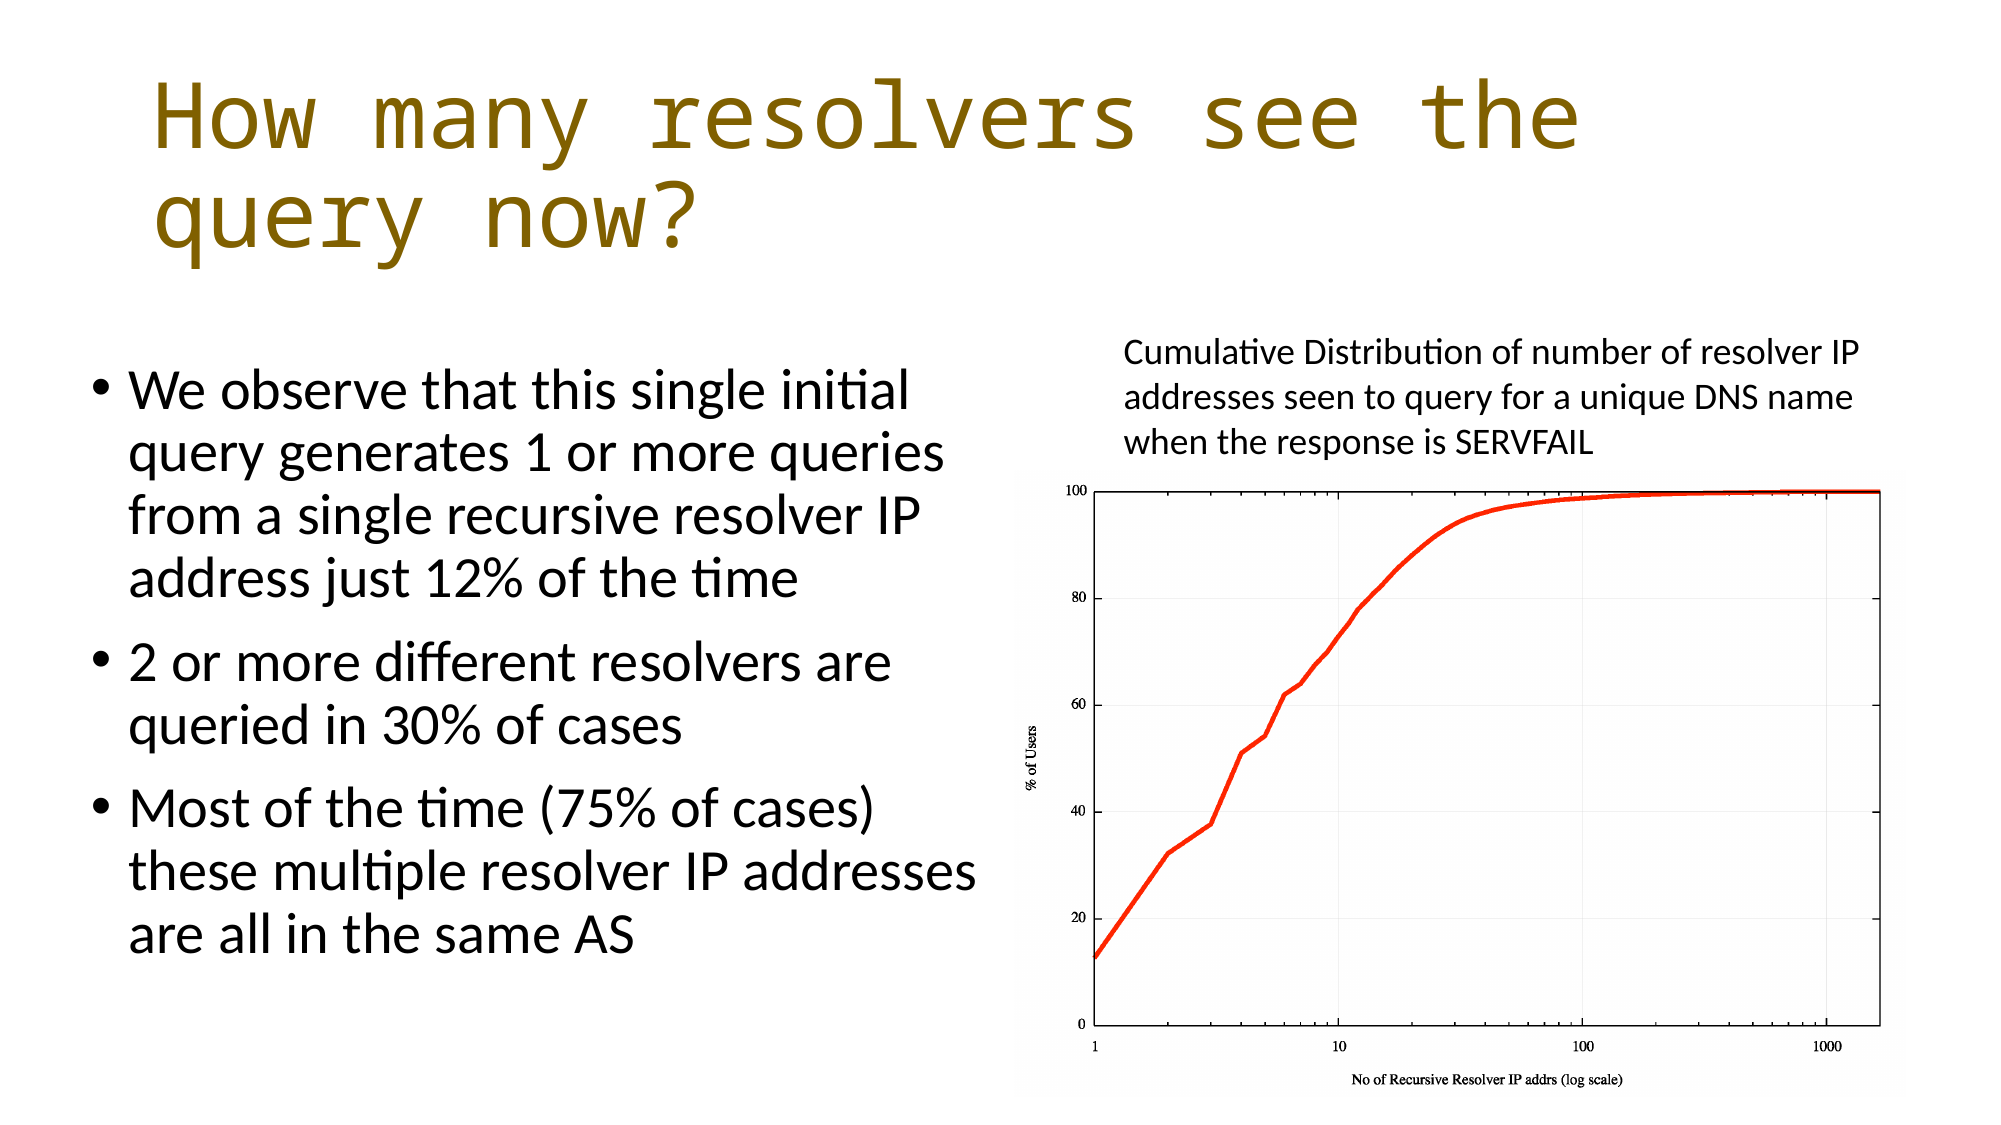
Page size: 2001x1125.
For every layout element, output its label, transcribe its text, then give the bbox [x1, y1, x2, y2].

text_box We observe that this single initial query generates 1 or more queries from a single recursive resolver IP address just 12% of the time 2 or more different resolvers are queried in 30% of cases Most of the time (75% of cases) these multiple resolver IP addresses are all in the same AS [75, 351, 1015, 1066]
picture [1014, 470, 1906, 1097]
title How many resolvers see the query now? [137, 59, 1863, 278]
text_box Cumulative Distribution of number of resolver IP addresses seen to query for a unique DNS name when the response is SERVFAIL [1108, 319, 2000, 469]
